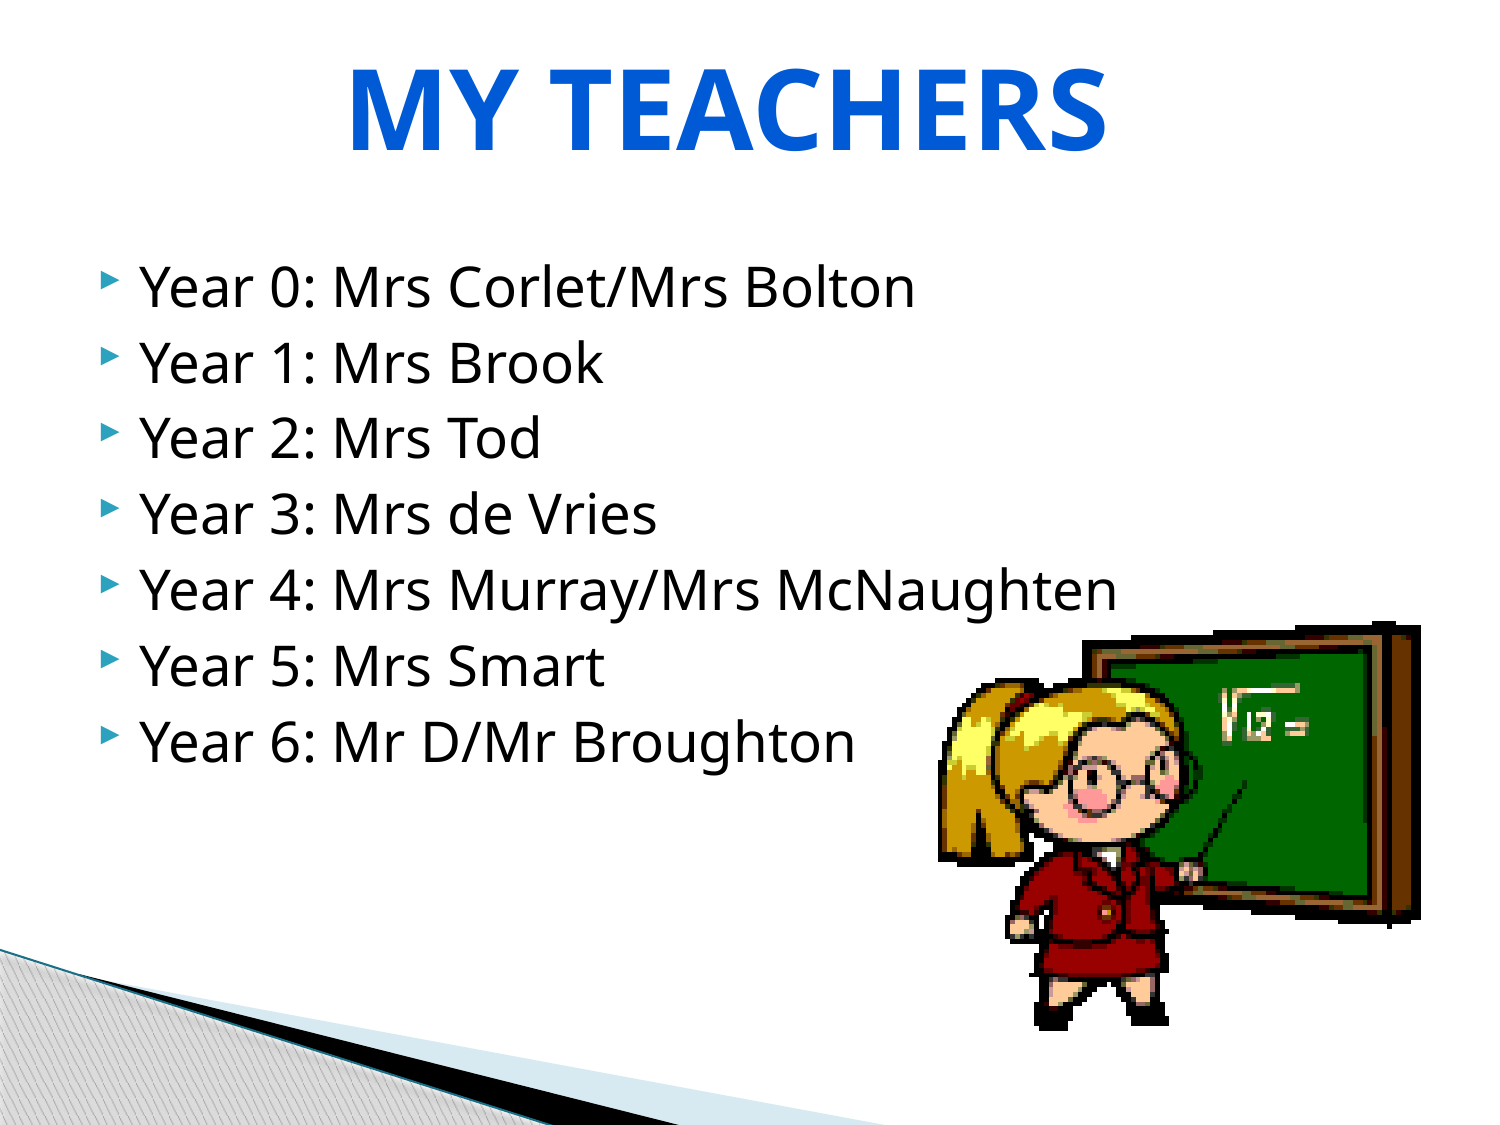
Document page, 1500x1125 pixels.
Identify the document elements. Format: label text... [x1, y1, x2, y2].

picture [938, 621, 1421, 1031]
text_box My teachers [328, 30, 1125, 181]
list Year 0: Mrs Corlet/Mrs Bolton Year 1: Mrs Brook Year 2: Mrs Tod Year 3: Mrs de Vries Year 4: Mrs Murray/Mrs McNaughten Year 5: Mrs Smart Year 6: Mr D/Mr Broughton [64, 243, 1415, 986]
